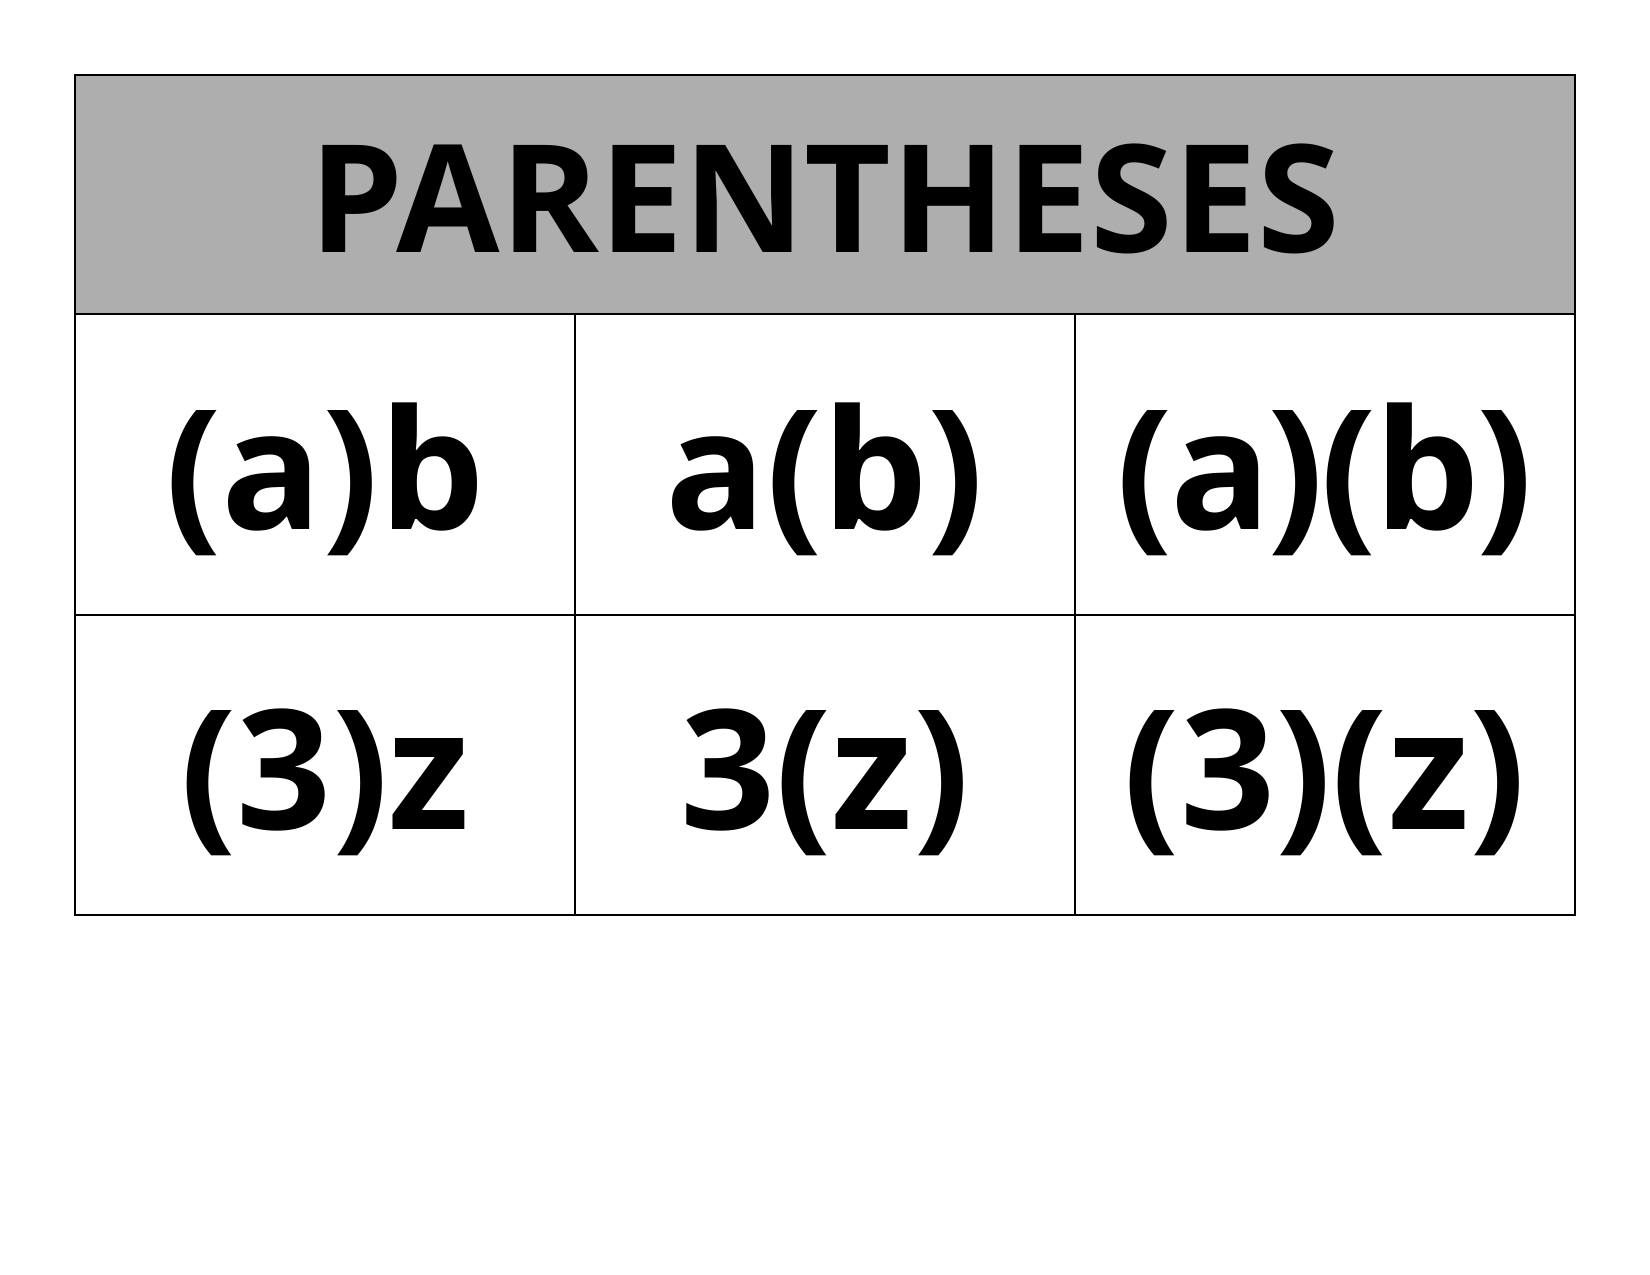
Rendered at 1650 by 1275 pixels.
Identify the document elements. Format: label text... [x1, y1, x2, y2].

table_cell (3)z [76, 616, 574, 914]
table_header PARENTHESES [76, 76, 1574, 313]
table_cell a(b) [576, 315, 1074, 614]
table_cell (a)(b) [1076, 315, 1574, 614]
table_cell (3)(z) [1076, 616, 1574, 914]
table_cell (a)b [76, 315, 574, 614]
table_cell 3(z) [576, 616, 1074, 914]
